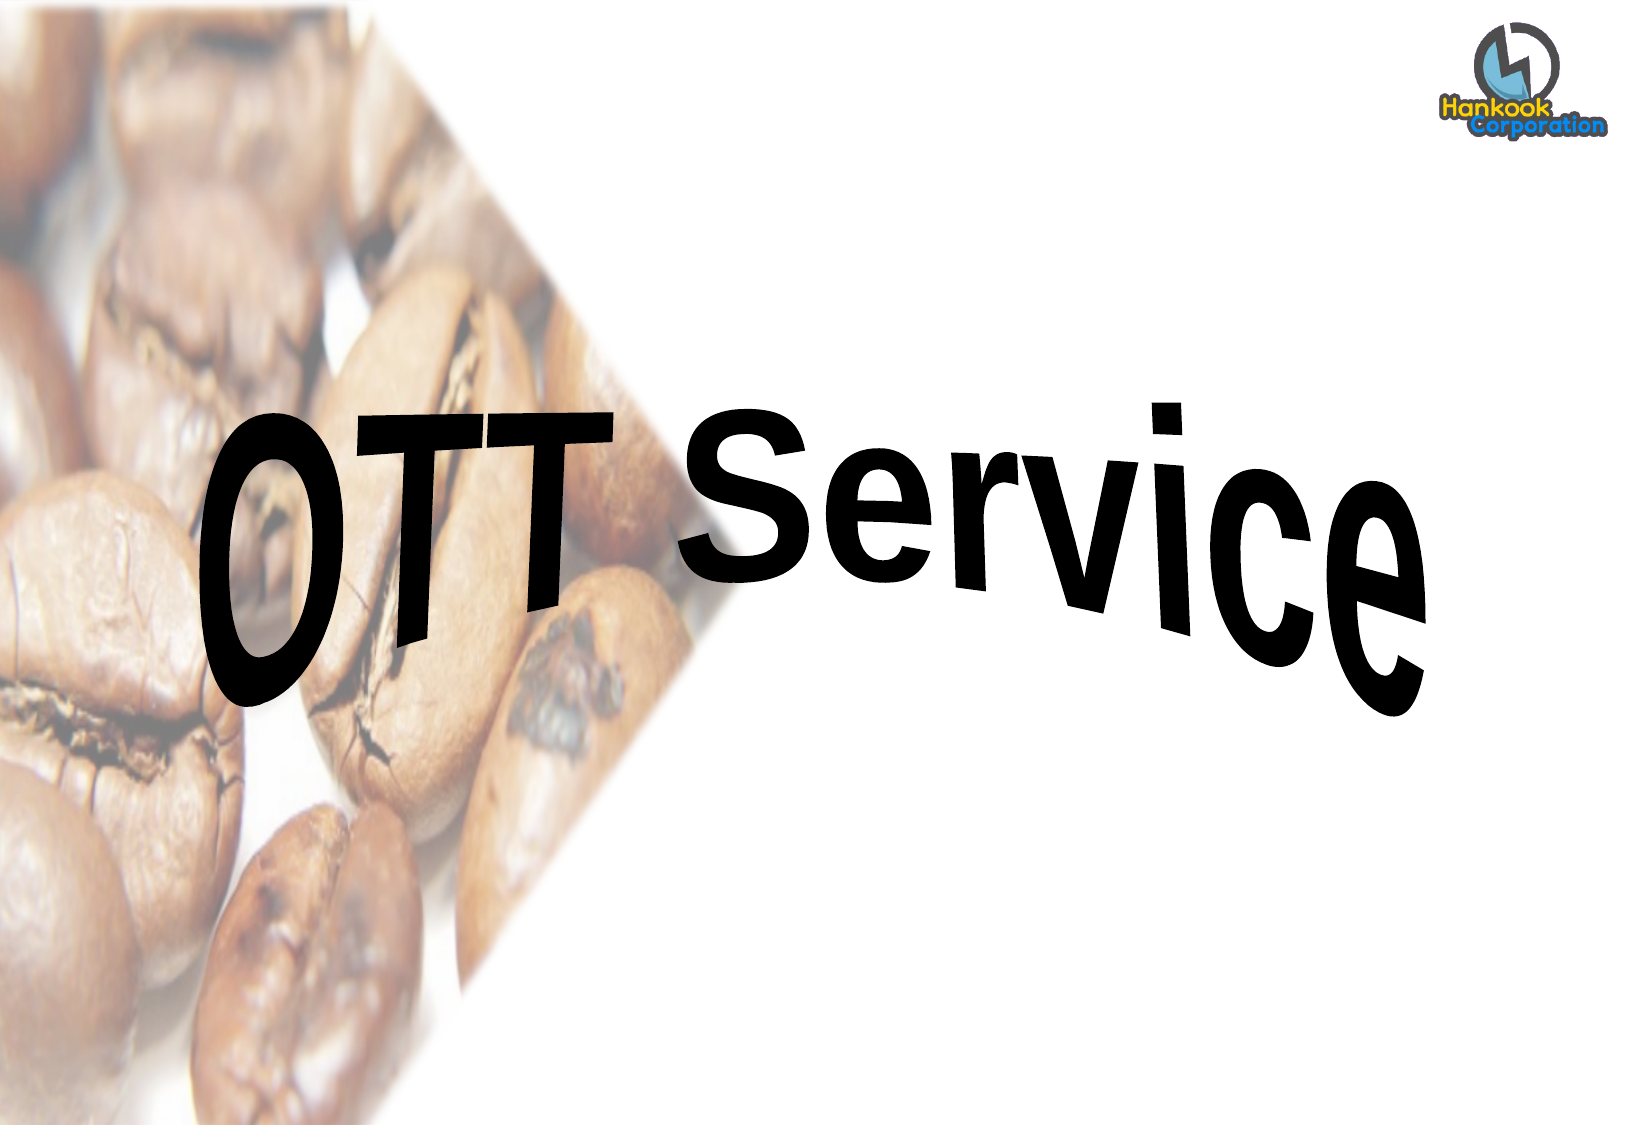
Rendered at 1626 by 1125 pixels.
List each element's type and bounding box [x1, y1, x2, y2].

picture [1423, 15, 1625, 156]
text_box [0, 15, 738, 1125]
